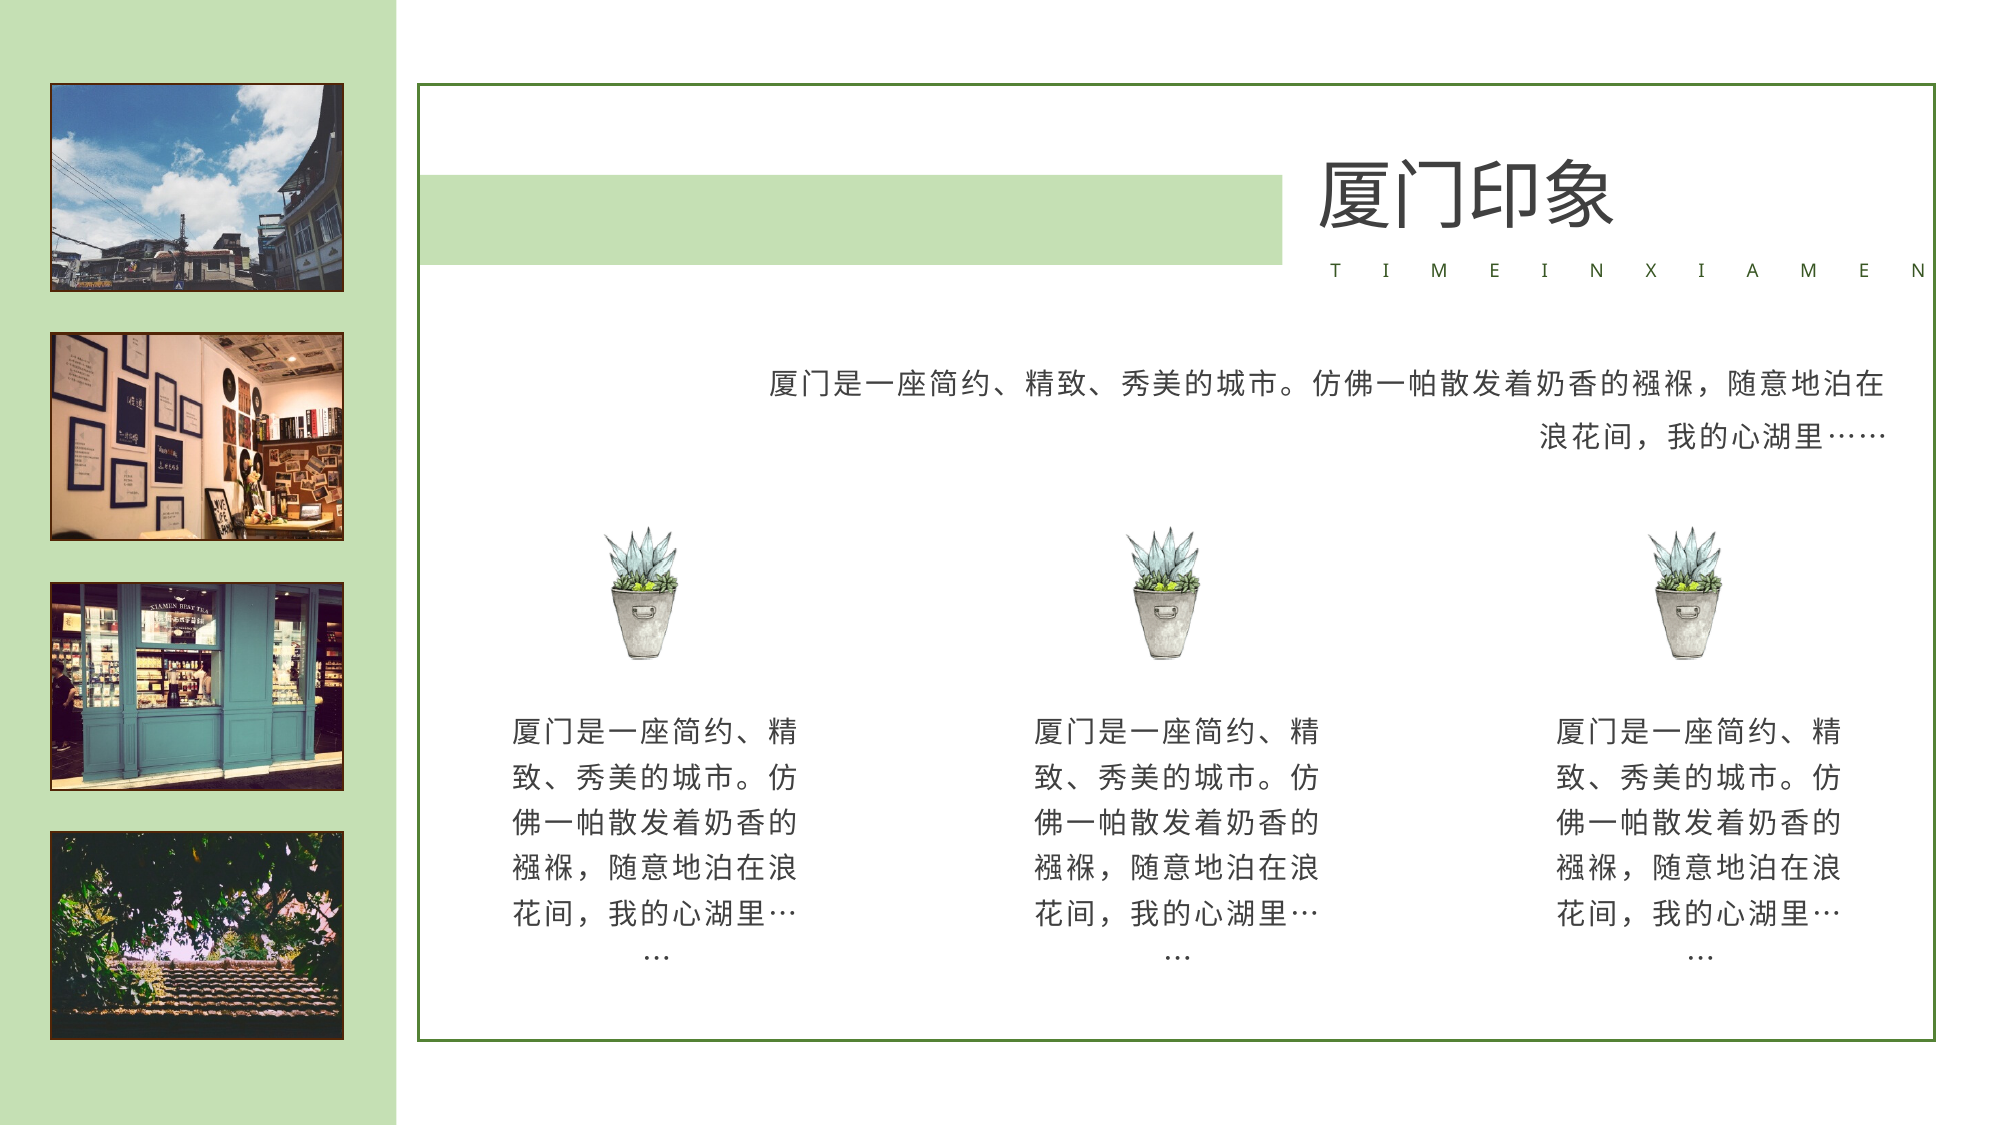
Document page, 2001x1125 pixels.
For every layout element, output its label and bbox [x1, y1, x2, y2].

text_box [1935, 244, 1940, 289]
text_box [484, 476, 829, 1078]
text_box [1006, 476, 1351, 1078]
text_box [50, 83, 344, 292]
text_box [418, 83, 1935, 1042]
text_box [50, 582, 344, 791]
text_box [50, 332, 344, 541]
text_box [50, 831, 344, 1040]
text_box [0, 0, 398, 1125]
text_box [1528, 476, 1873, 1078]
